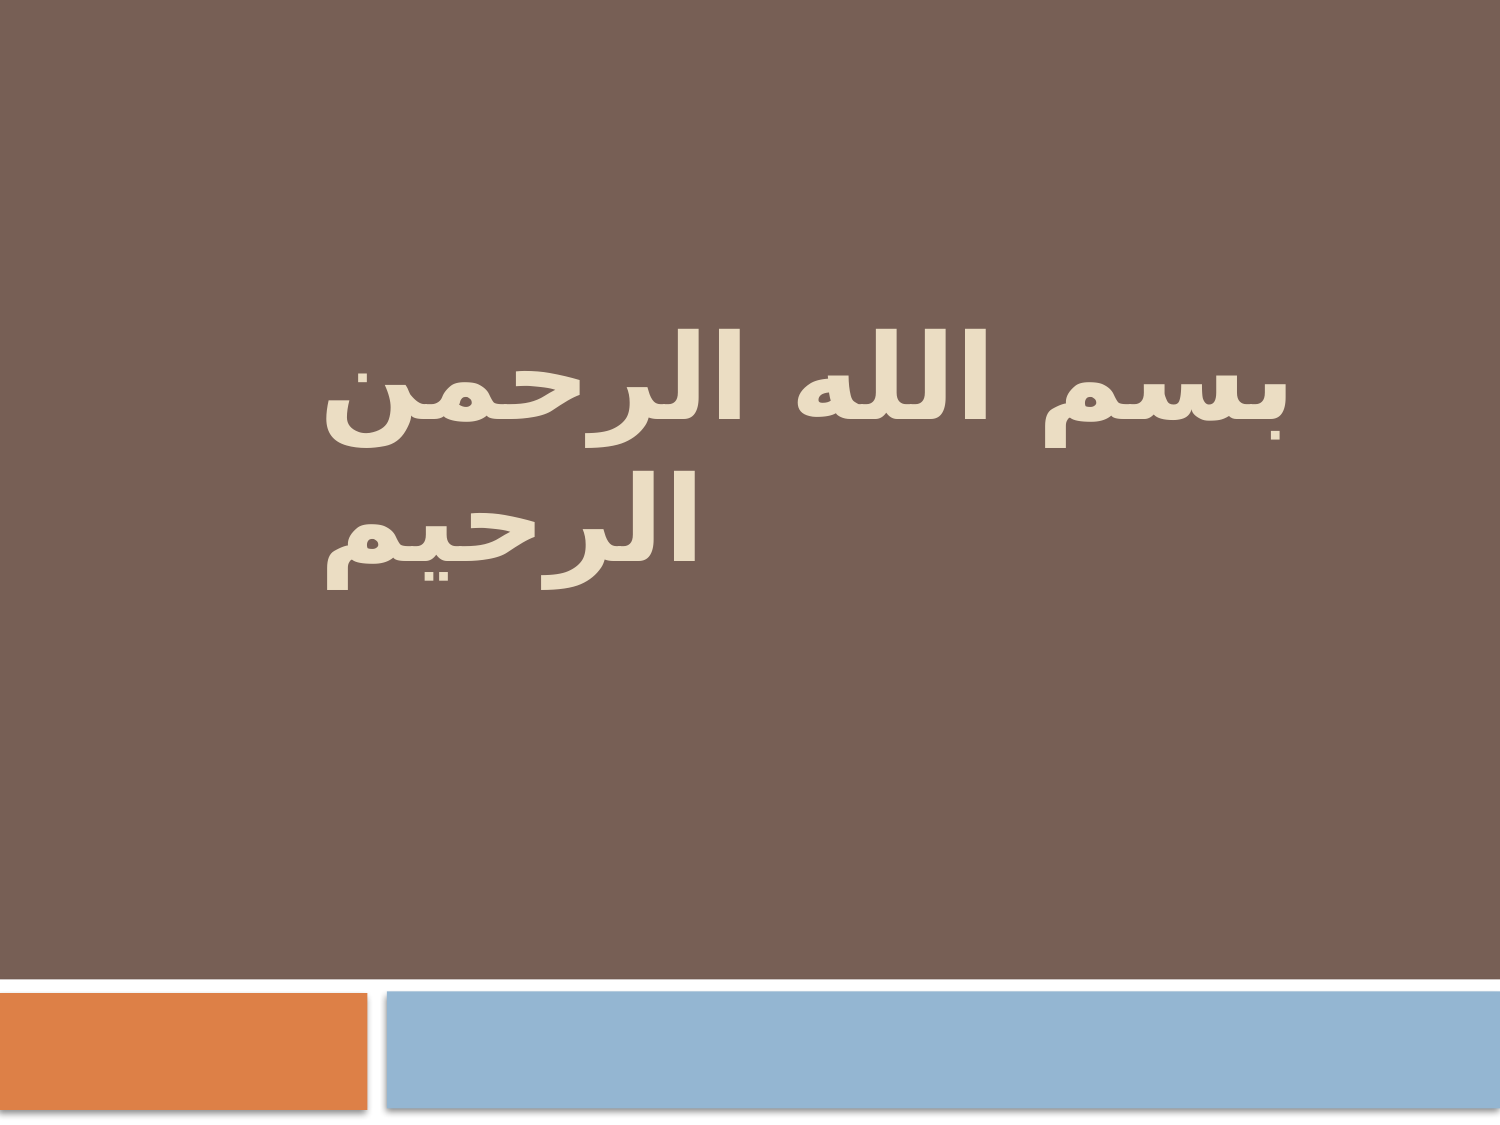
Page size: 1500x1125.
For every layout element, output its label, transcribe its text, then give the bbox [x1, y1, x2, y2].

title بسم الله الرحمن الرحيم [304, 292, 1368, 593]
